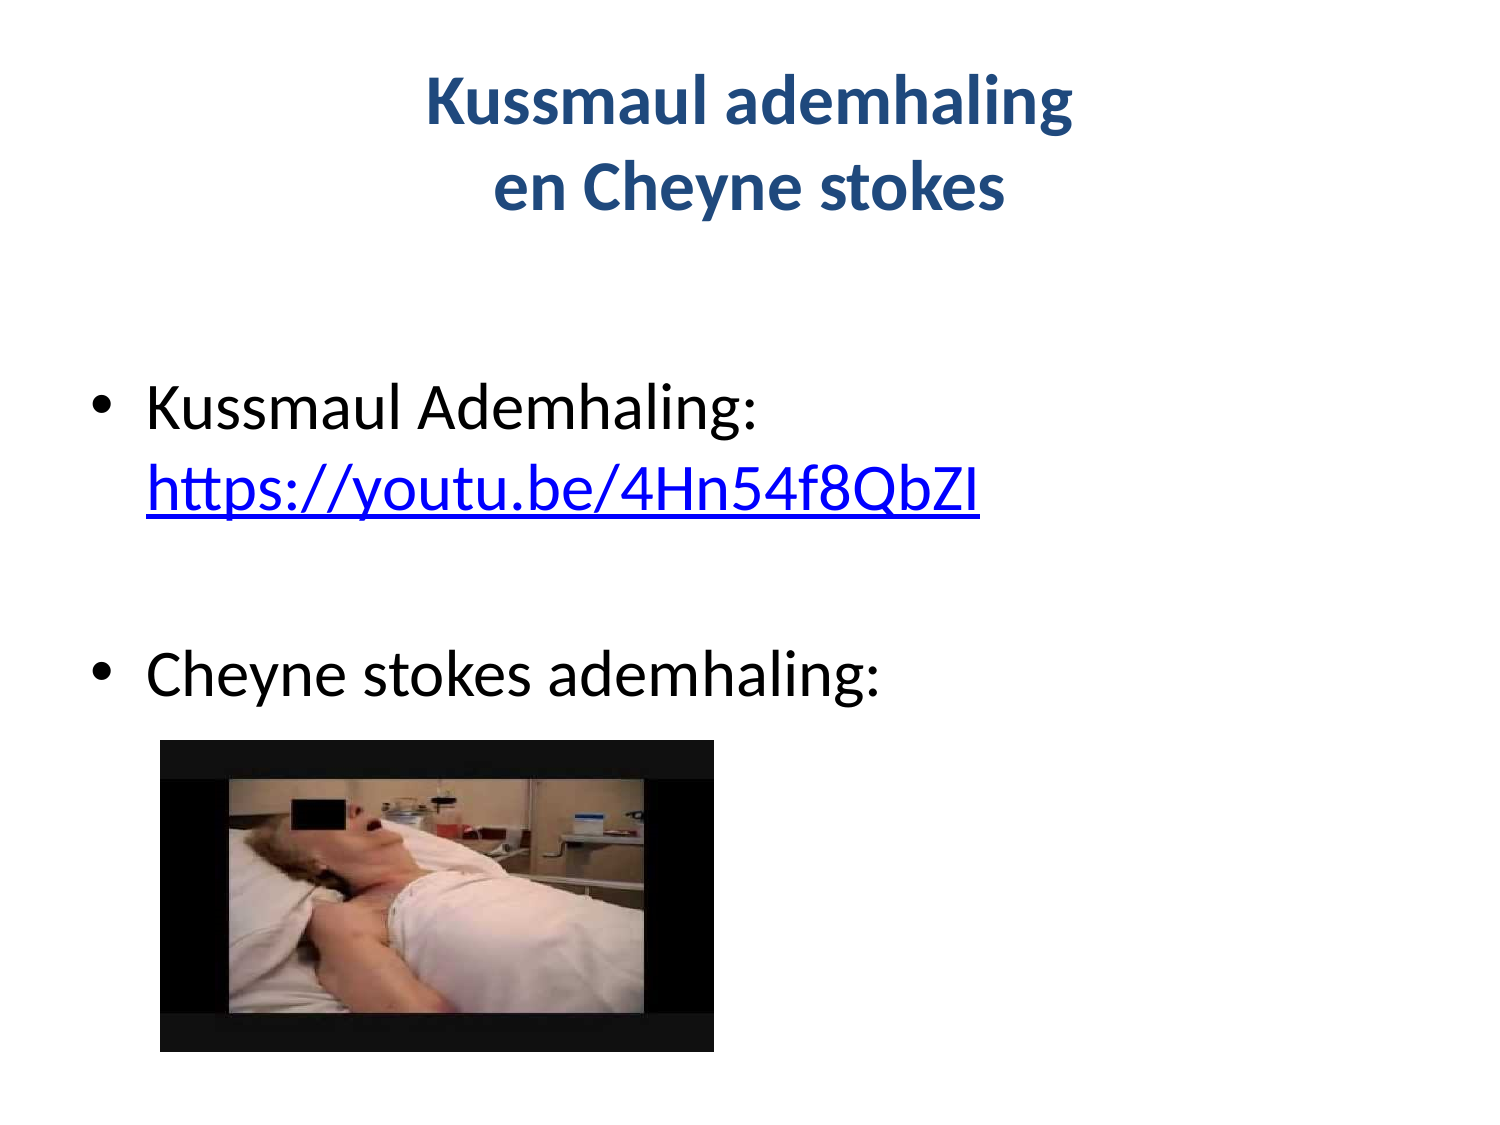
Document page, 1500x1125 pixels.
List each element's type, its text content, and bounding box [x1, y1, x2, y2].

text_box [159, 739, 715, 1053]
title Kussmaul ademhaling en Cheyne stokes [75, 45, 1425, 233]
list Kussmaul Ademhaling: https://youtu.be/4Hn54f8QbZI Cheyne stokes ademhaling: [75, 262, 1425, 1083]
